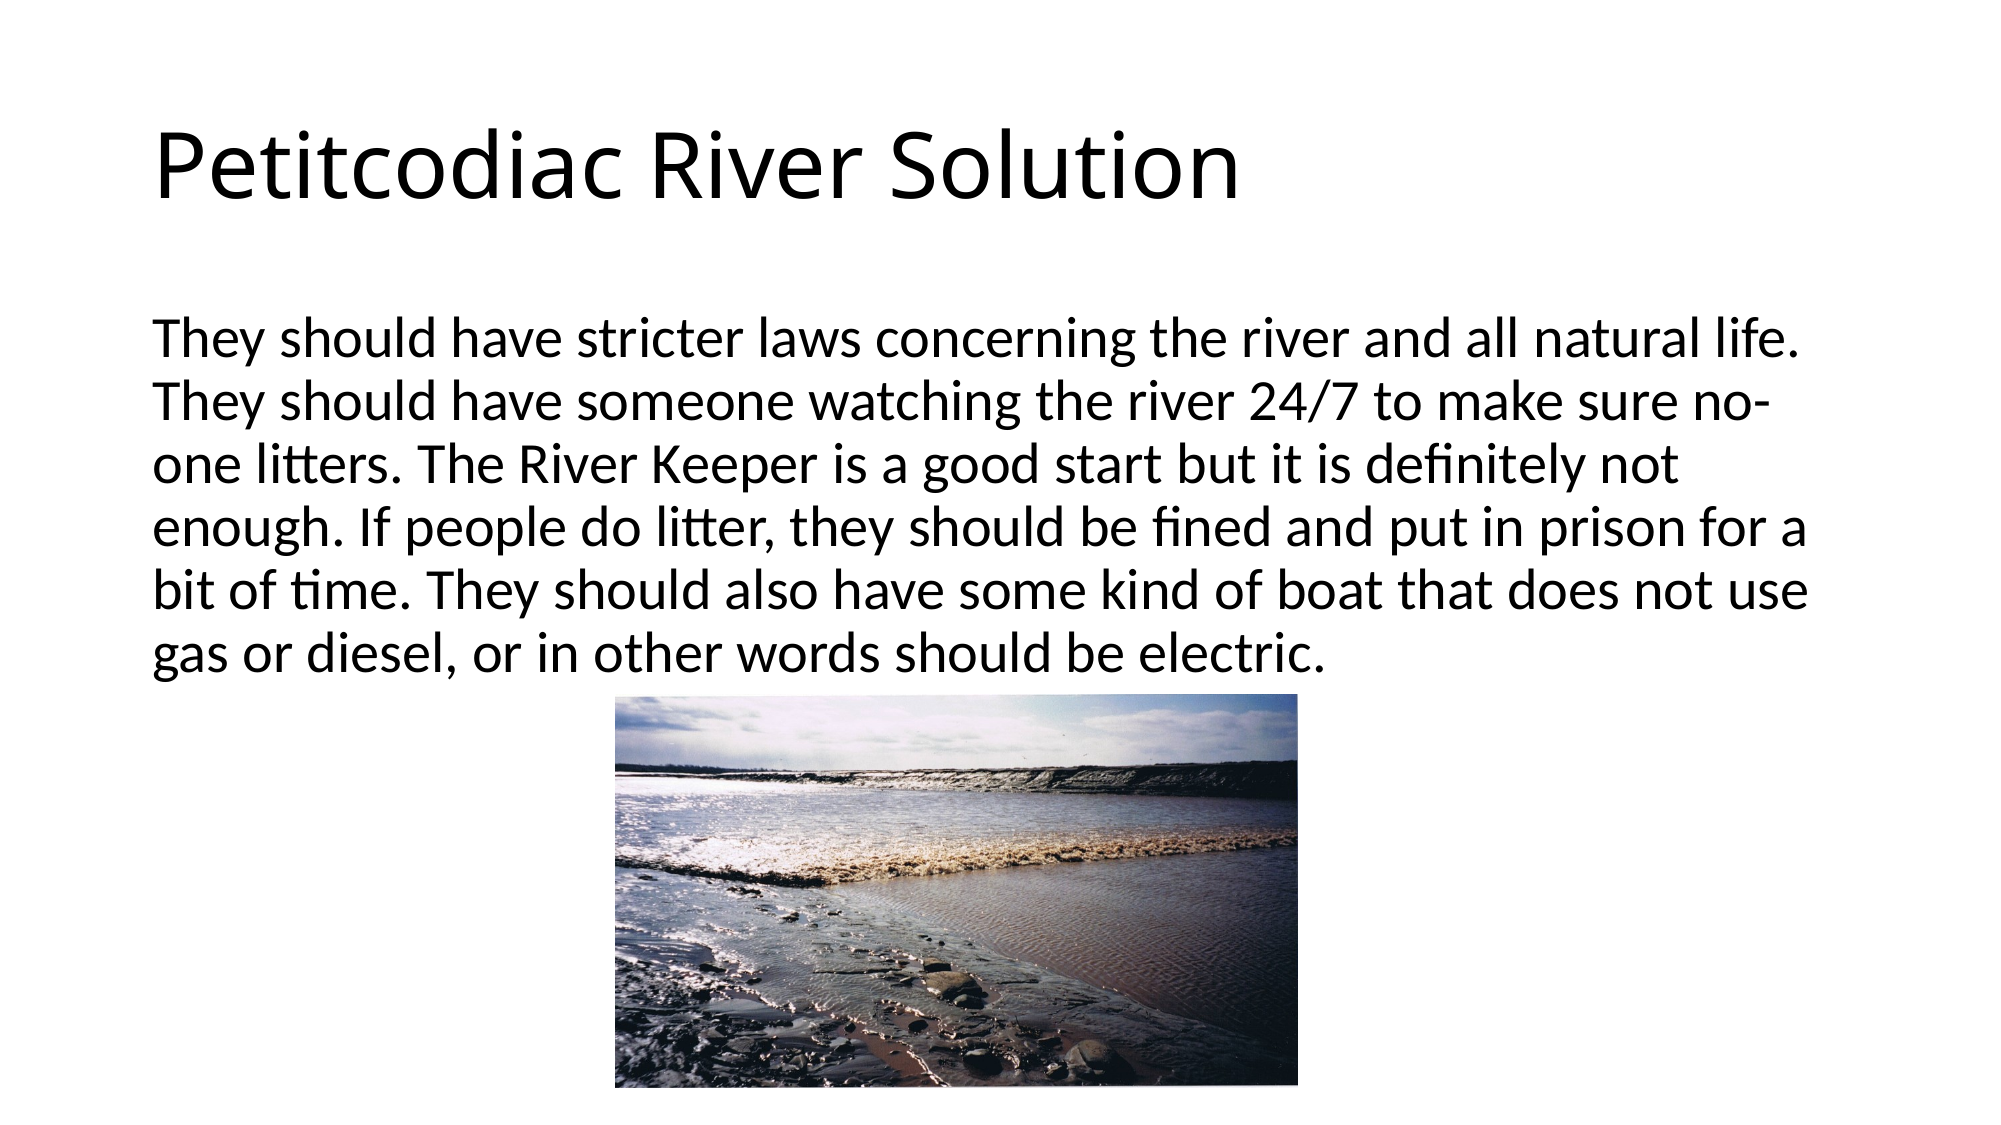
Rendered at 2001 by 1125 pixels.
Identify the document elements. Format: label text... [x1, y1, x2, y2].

picture [615, 694, 1298, 1089]
list They should have stricter laws concerning the river and all natural life. They should have someone watching the river 24/7 to make sure no-one litters. The River Keeper is a good start but it is definitely not enough. If people do litter, they should be fined and put in prison for a bit of time. They should also have some kind of boat that does not use gas or diesel, or in other words should be electric. [137, 299, 1863, 1014]
title Petitcodiac River Solution [137, 59, 1863, 278]
